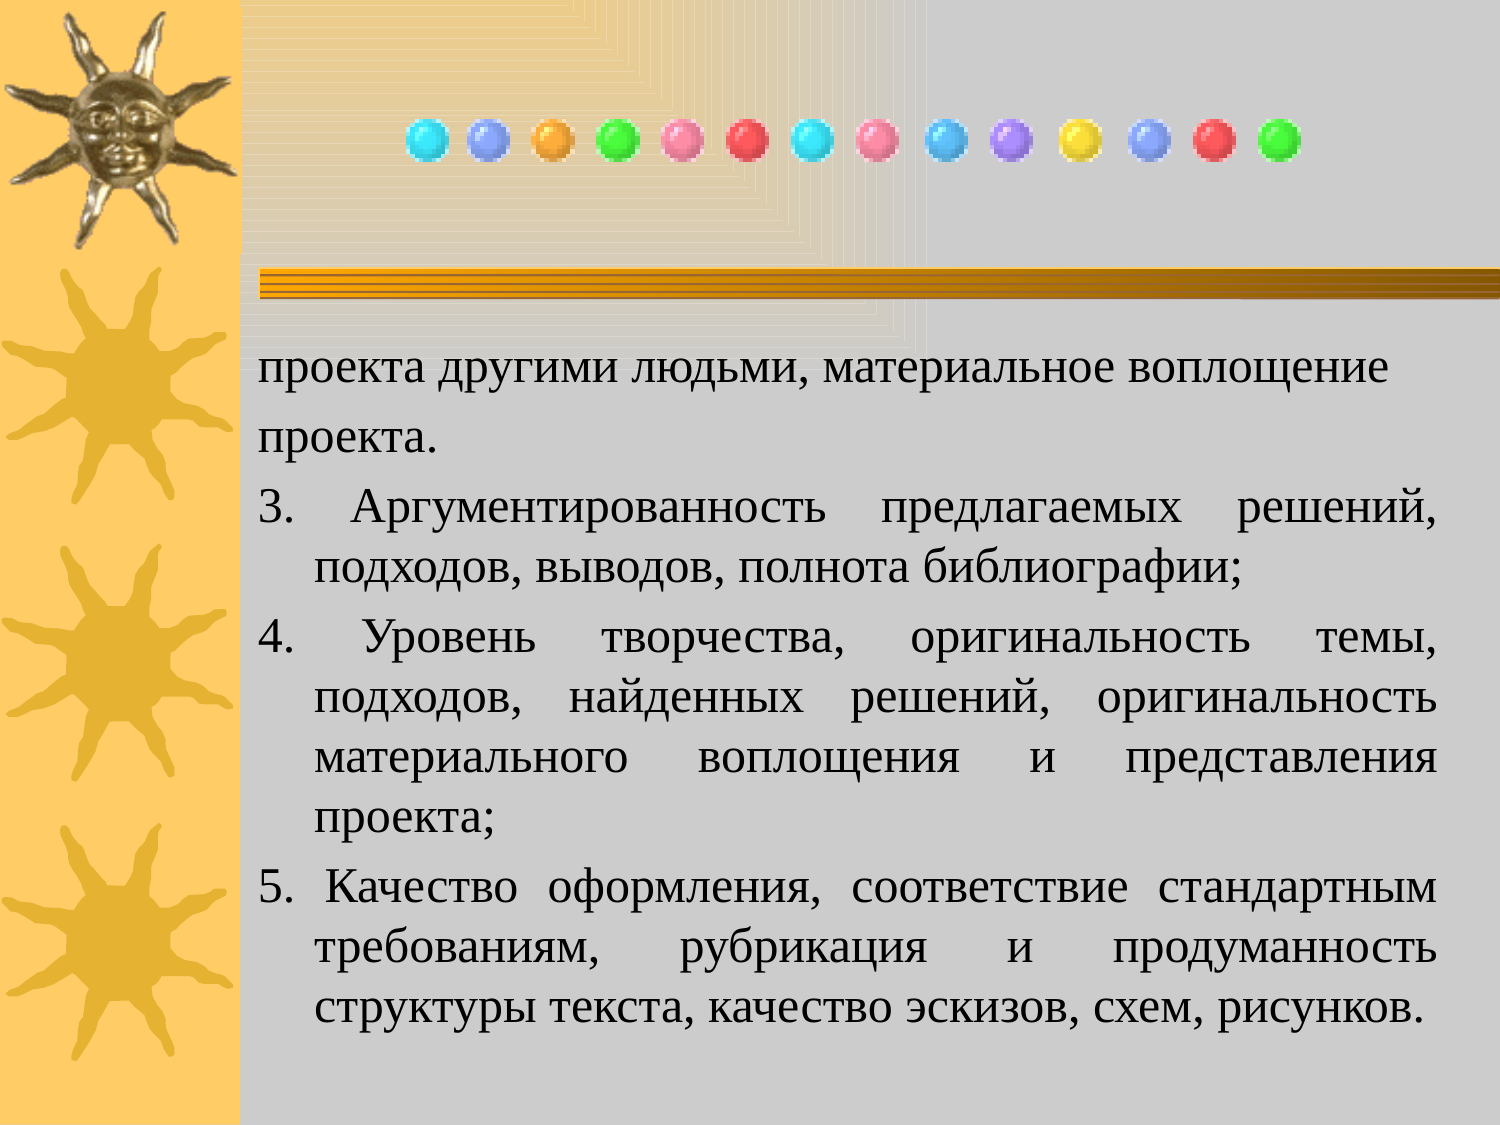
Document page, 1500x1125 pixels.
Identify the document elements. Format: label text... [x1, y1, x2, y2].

picture [1, 8, 242, 254]
picture [398, 93, 1310, 176]
list проекта другими людьми, материальное воплощение проекта. 3. Аргументированность предлагаемых решений, подходов, выводов, полнота библиографии; 4. Уровень творчества, оригинальность темы, подходов, найденных решений, оригинальность материального воплощения и представления проекта; 5. Качество оформления, соответствие стандартным требованиям, рубрикация и продуманность структуры текста, качество эскизов, схем, рисунков. [242, 324, 1454, 1055]
